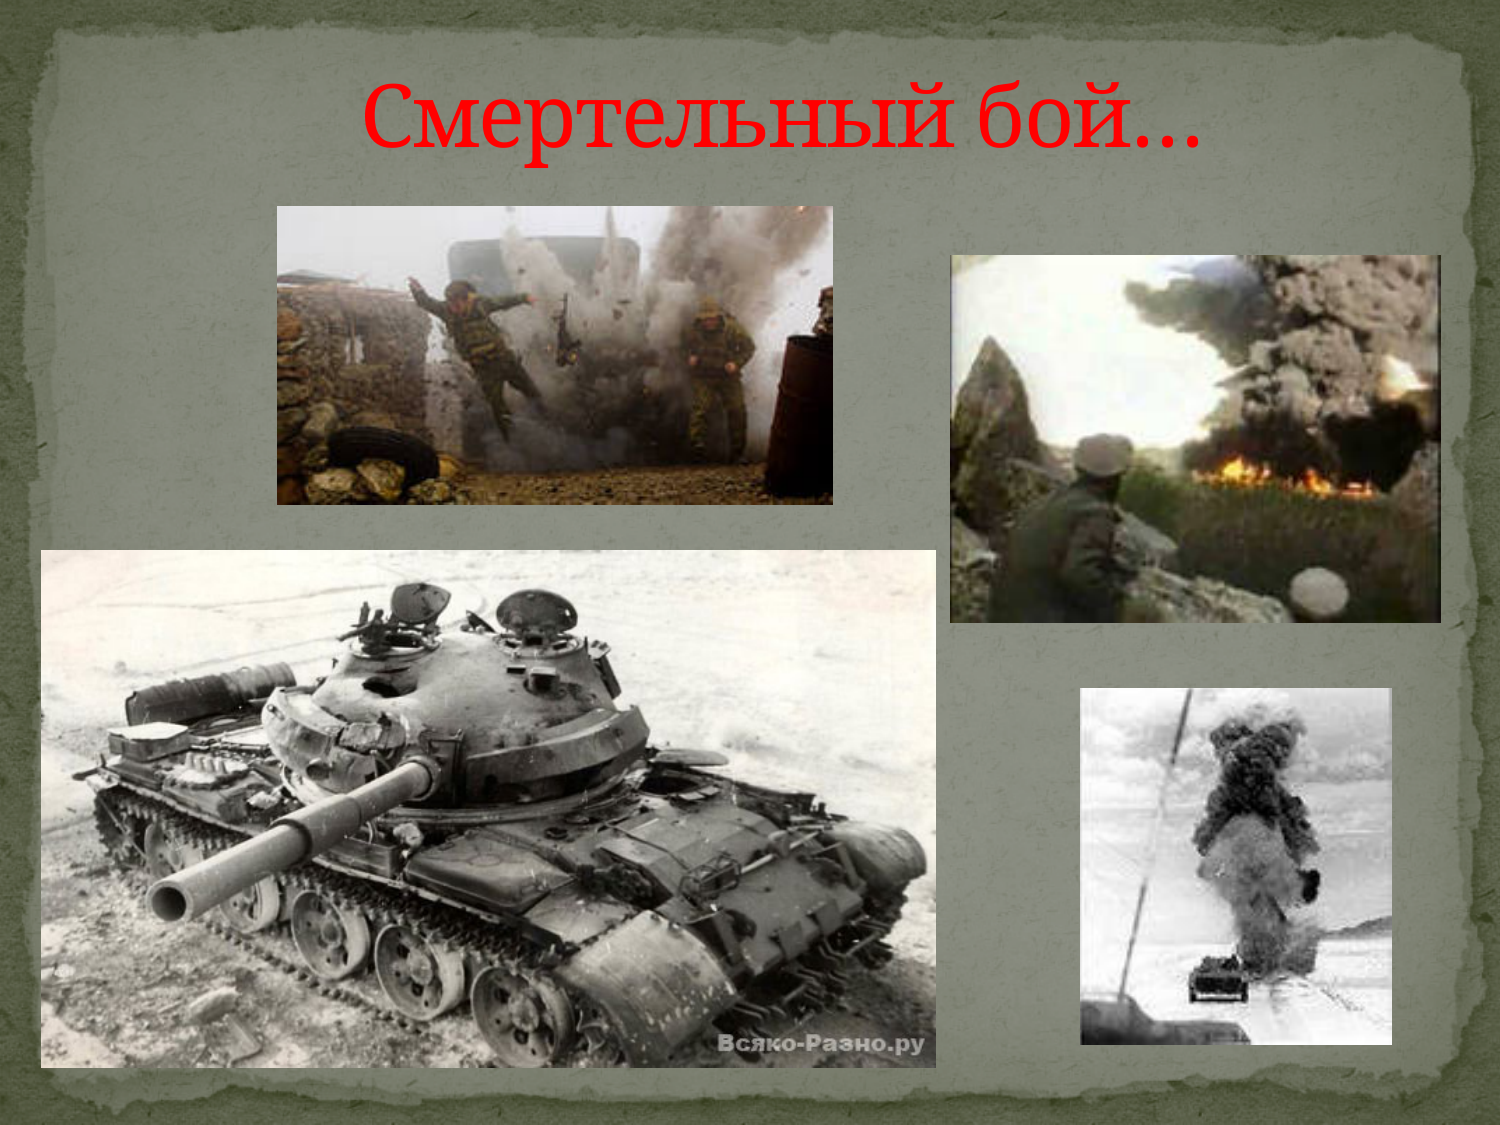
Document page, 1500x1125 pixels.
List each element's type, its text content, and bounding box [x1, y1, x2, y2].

picture [277, 206, 833, 505]
picture [41, 550, 936, 1068]
title Смертельный бой… [74, 24, 1425, 173]
picture [1080, 688, 1392, 1045]
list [953, 258, 1439, 621]
